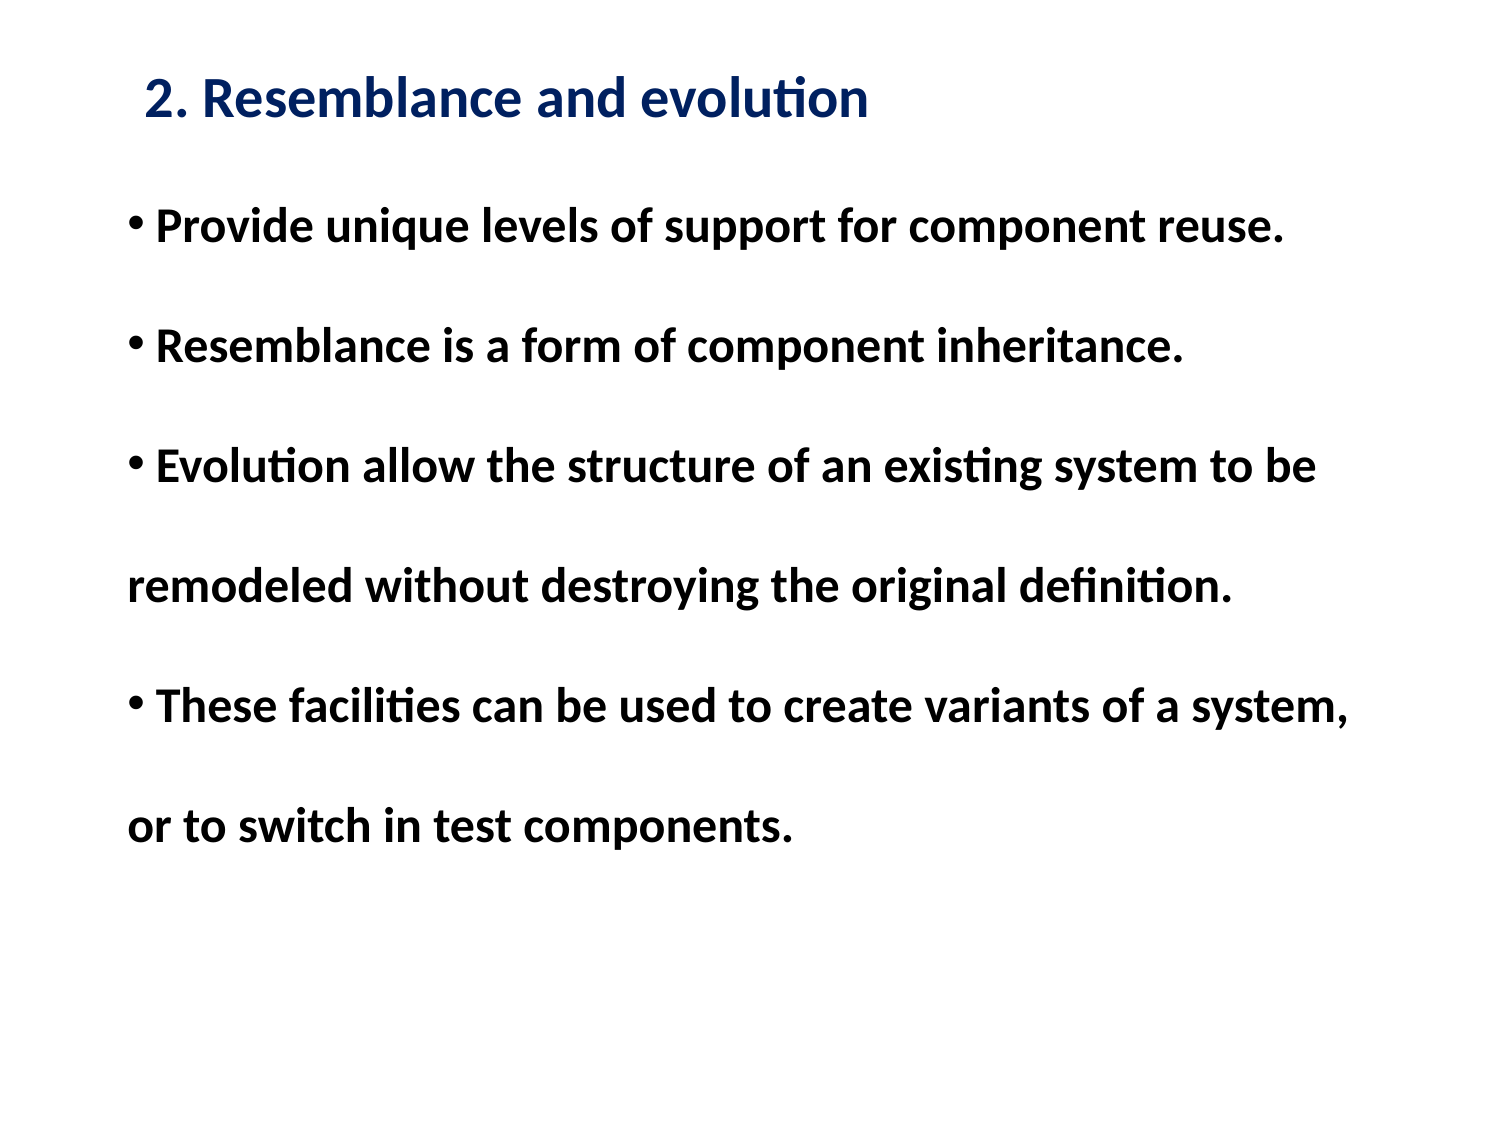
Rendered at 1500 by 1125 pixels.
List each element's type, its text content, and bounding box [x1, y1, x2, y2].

text_box 2. Resemblance and evolution [129, 51, 886, 124]
text_box Provide unique levels of support for component reuse. Resemblance is a form of component inheritance. Evolution allow the structure of an existing system to be remodeled without destroying the original definition. These facilities can be used to create variants of a system, or to switch in test components. [112, 124, 1388, 860]
